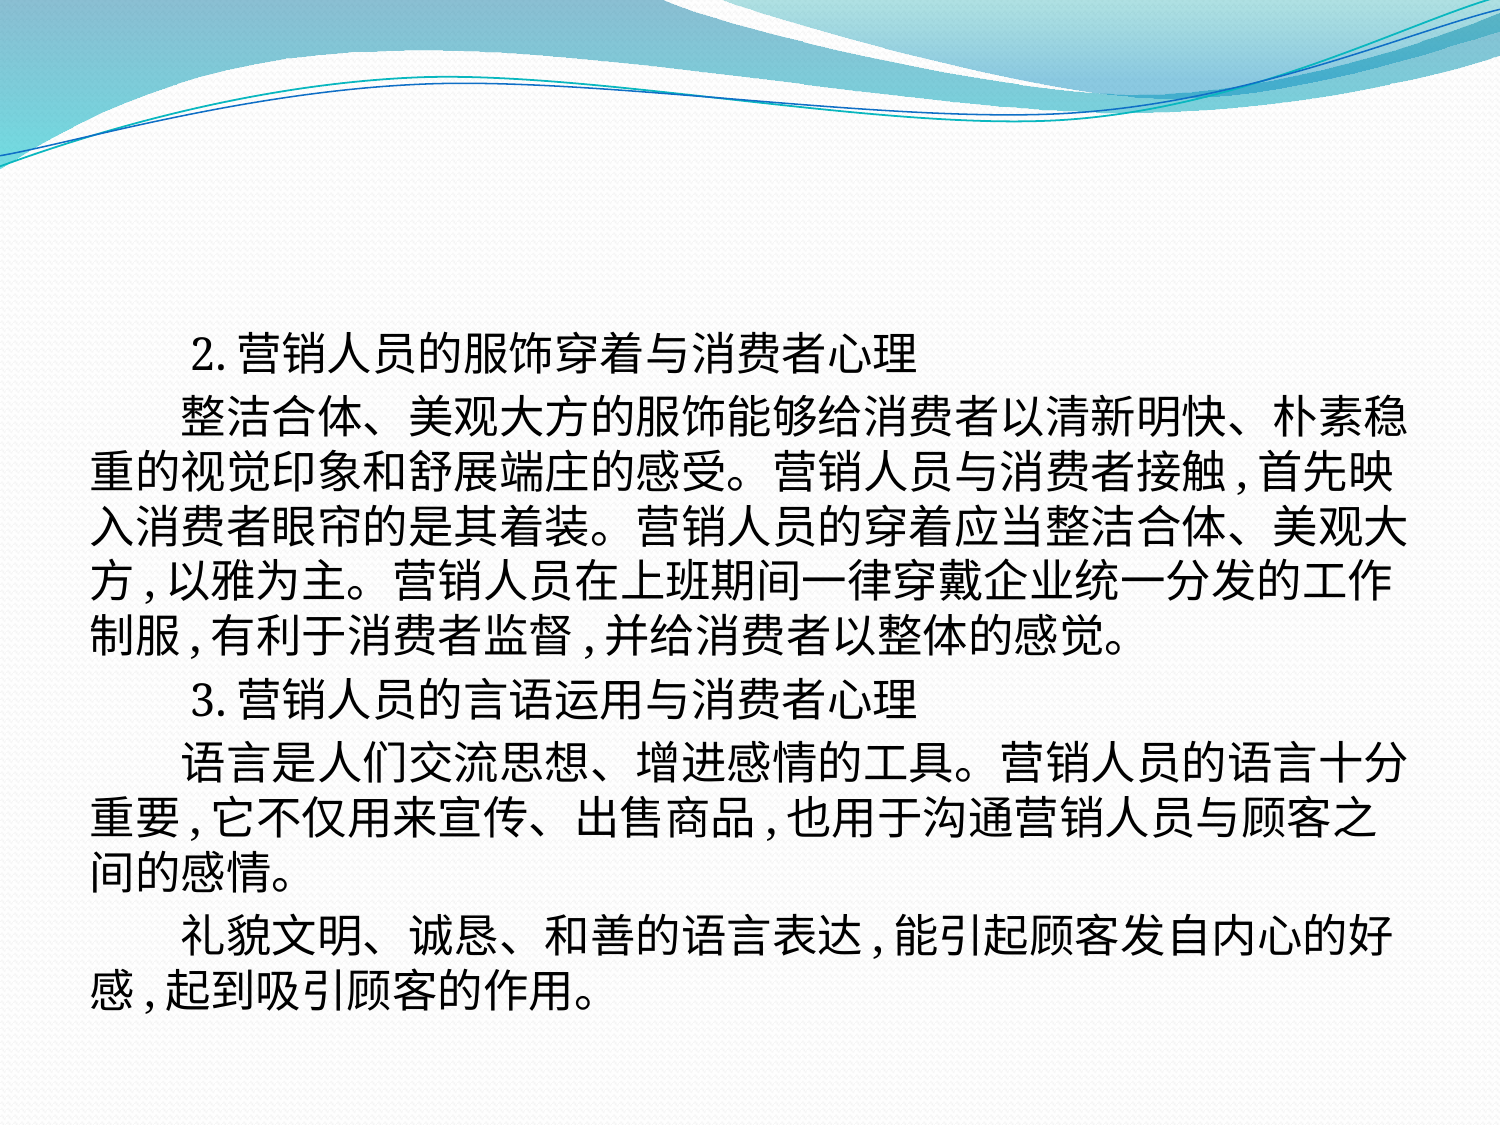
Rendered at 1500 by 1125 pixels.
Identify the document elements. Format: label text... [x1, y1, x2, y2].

list 2.营销人员的服饰穿着与消费者心理 整洁合体、美观大方的服饰能够给消费者以清新明快、朴素稳重的视觉印象和舒展端庄的感受。营销人员与消费者接触,首先映入消费者眼帘的是其着装。营销人员的穿着应当整洁合体、美观大方,以雅为主。营销人员在上班期间一律穿戴企业统一分发的工作制服,有利于消费者监督,并给消费者以整体的感觉。 3.营销人员的言语运用与消费者心理 语言是人们交流思想、增进感情的工具。营销人员的语言十分重要,它不仅用来宣传、出售商品,也用于沟通营销人员与顾客之间的感情。 礼貌文明、诚恳、和善的语言表达,能引起顾客发自内心的好感,起到吸引顾客的作用。 [75, 317, 1425, 1038]
